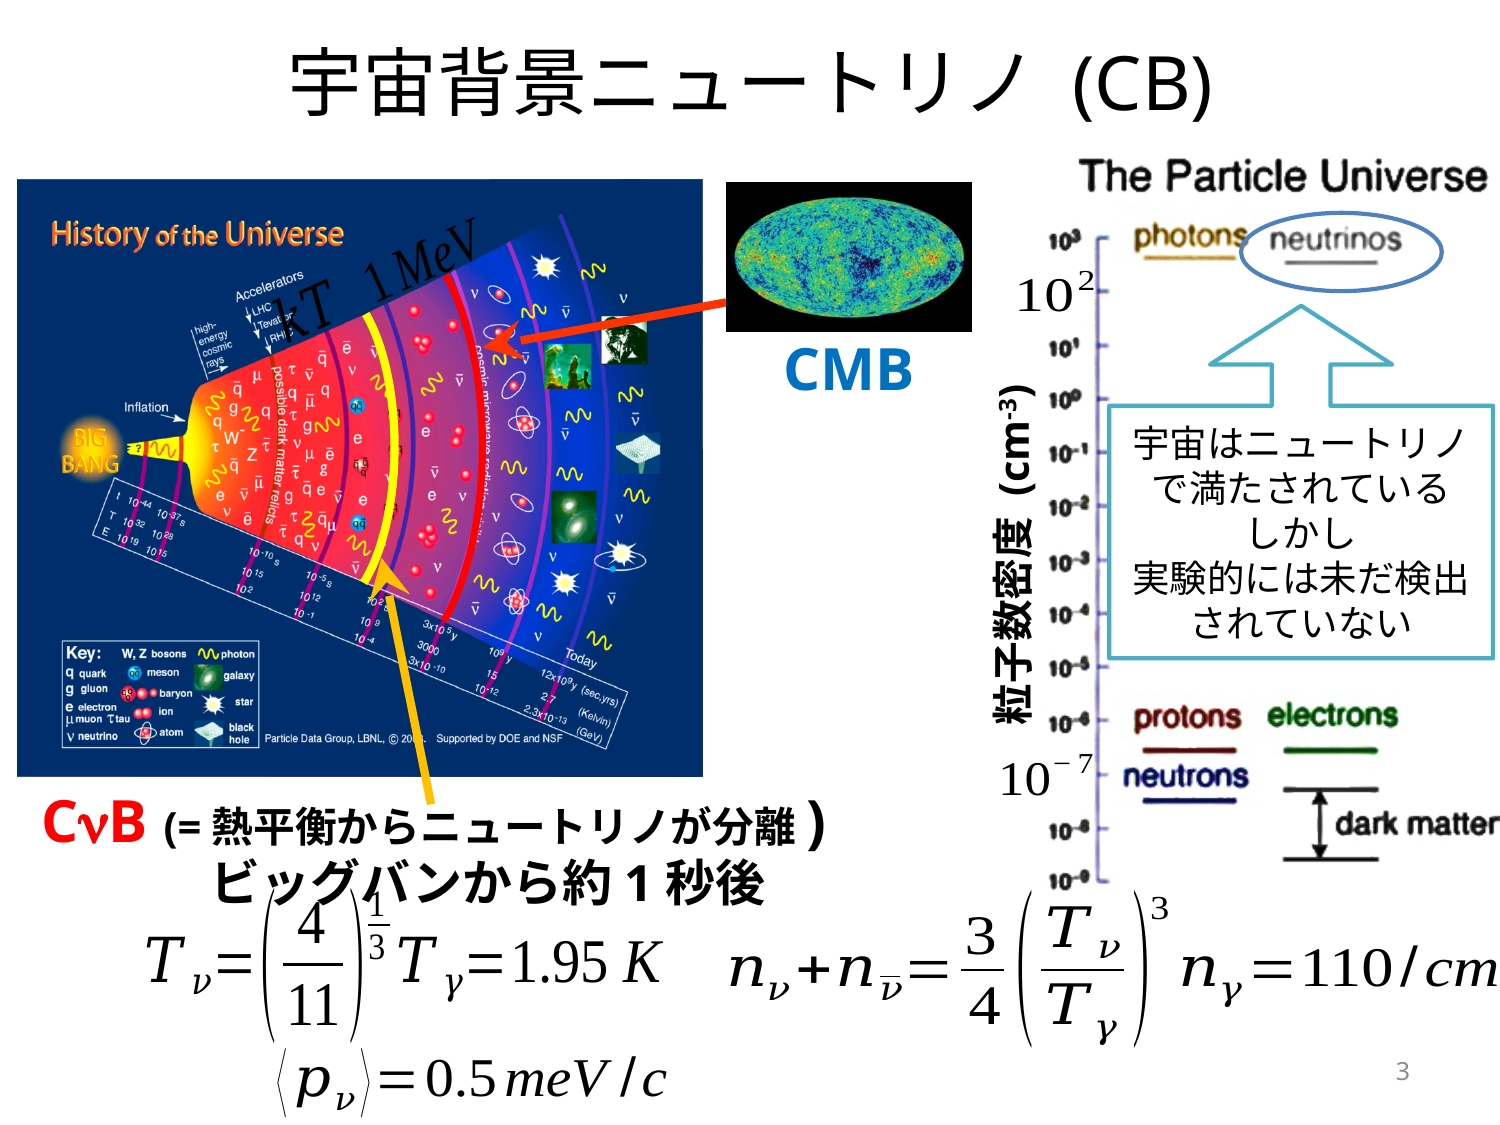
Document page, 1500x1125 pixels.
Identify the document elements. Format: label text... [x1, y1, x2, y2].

slide_number 3 [1074, 1042, 1425, 1103]
text_box ビッグバンから約1秒後 [195, 843, 781, 919]
text_box CB (=熱平衡からニュートリノが分離) [26, 813, 841, 862]
picture [971, 148, 1500, 901]
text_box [17, 179, 966, 805]
